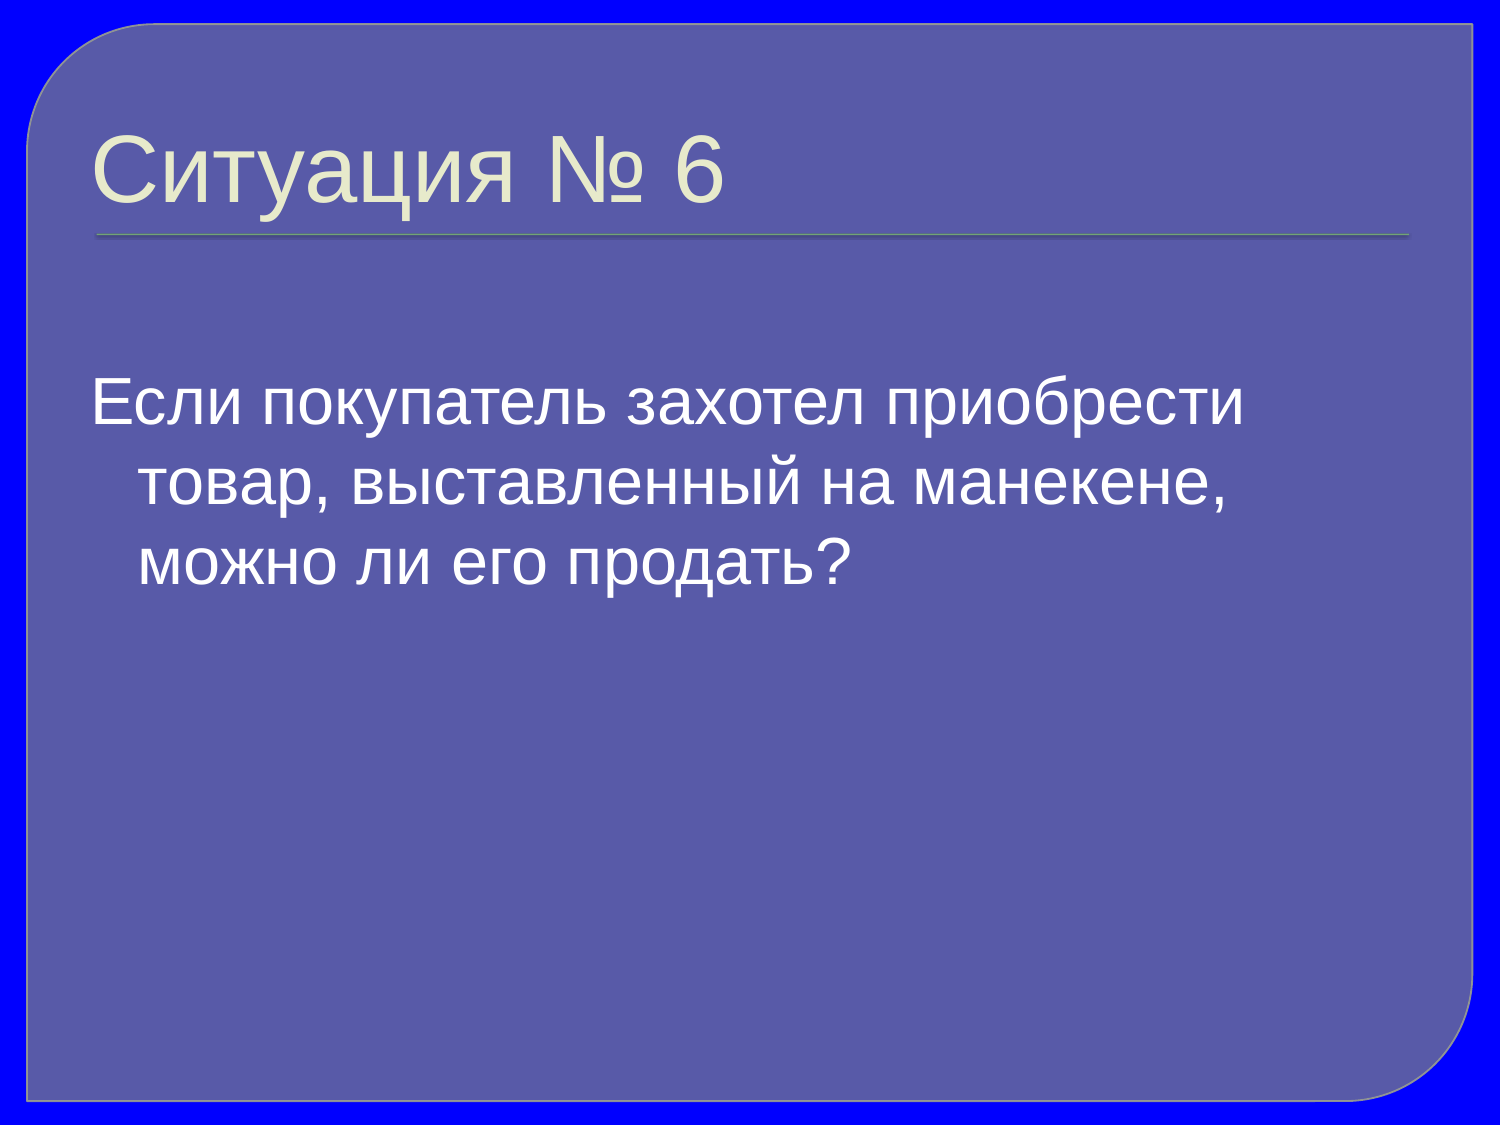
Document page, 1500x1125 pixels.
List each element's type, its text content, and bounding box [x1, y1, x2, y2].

list Если покупатель захотел приобрести товар, выставленный на манекене, можно ли его продать? [74, 269, 1426, 1013]
title Ситуация № 6 [75, 41, 1425, 229]
